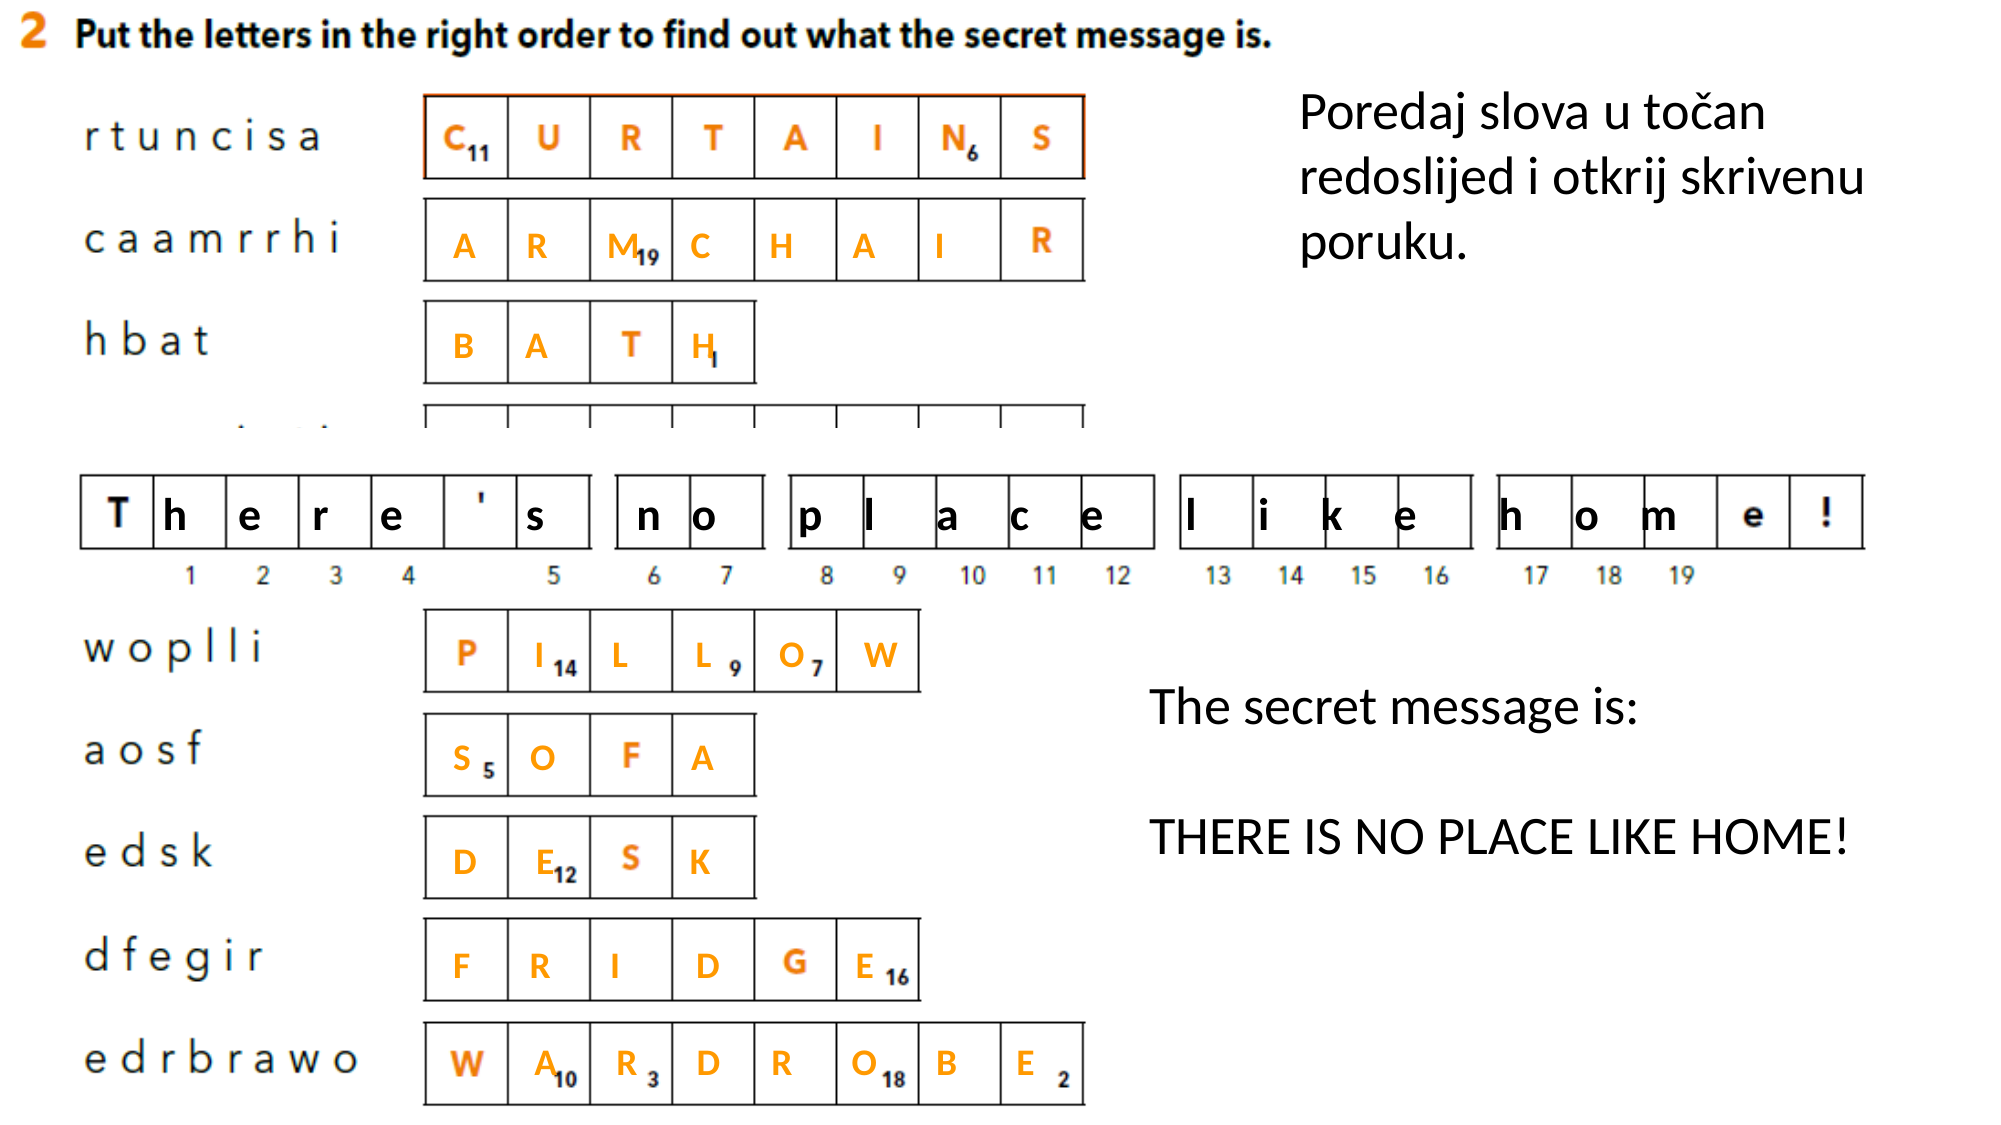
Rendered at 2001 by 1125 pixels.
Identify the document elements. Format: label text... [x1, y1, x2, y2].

picture [0, 0, 1880, 1125]
text_box The secret message is: THERE IS NO PLACE LIKE HOME! [1285, 662, 1935, 873]
text_box Poredaj slova u točan redoslijed i otkrij skrivenu poruku. [1285, 67, 2000, 278]
